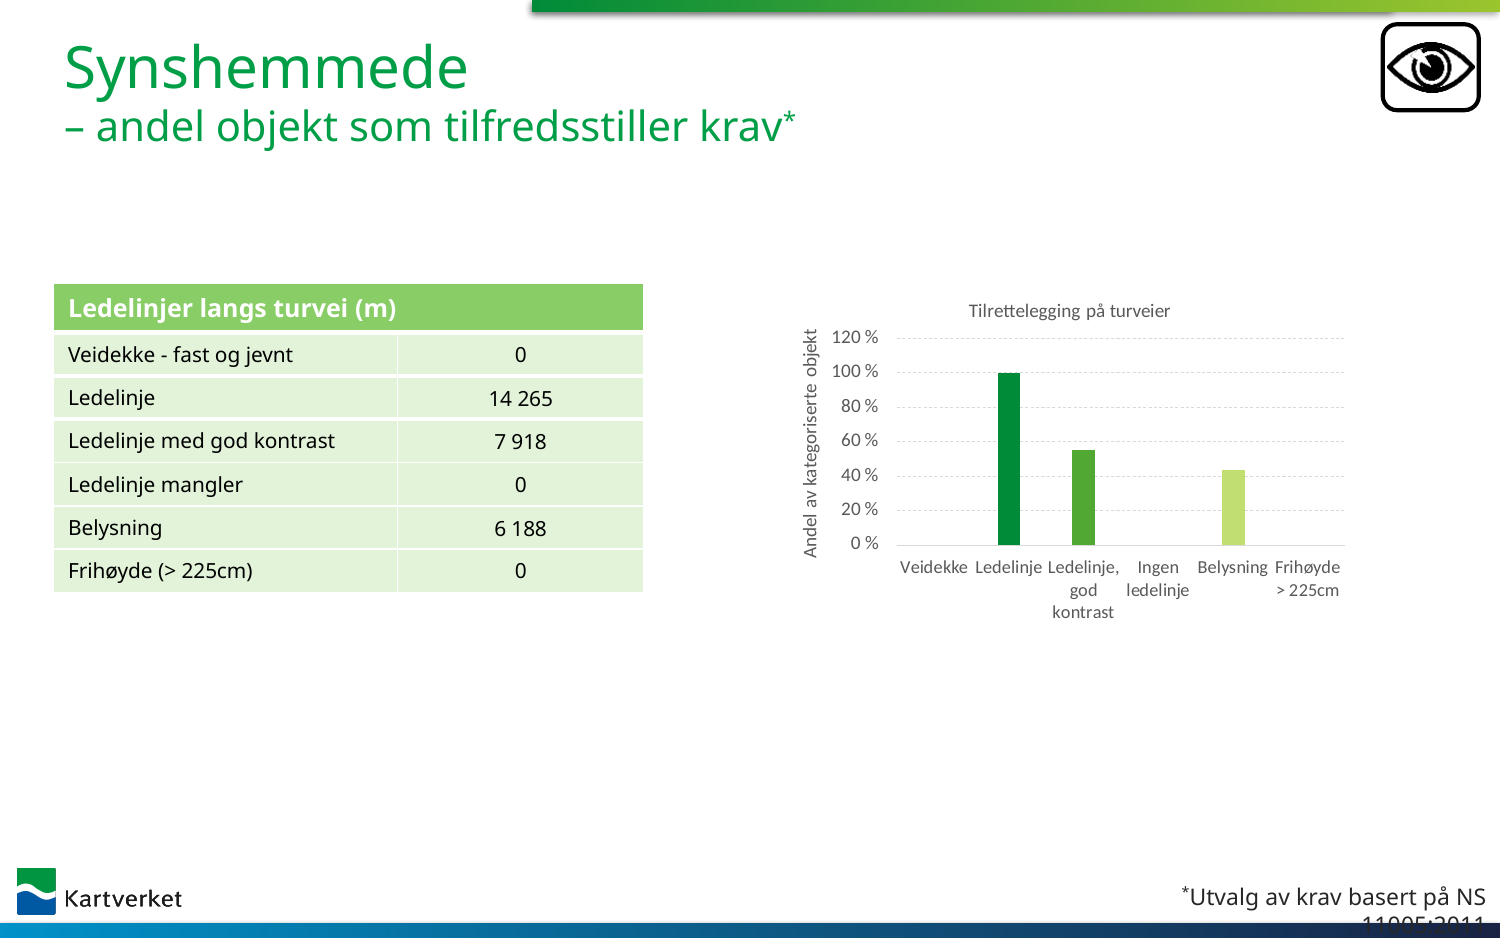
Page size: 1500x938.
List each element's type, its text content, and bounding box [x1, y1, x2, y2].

table_cell 0 [398, 463, 643, 505]
table_header Ledelinjer langs turvei (m) [54, 284, 643, 330]
text_box *Utvalg av krav basert på NS 11005:2011 [1068, 873, 1500, 938]
table_cell Ledelinje med god kontrast [54, 421, 397, 462]
table_cell 0 [398, 550, 643, 592]
table_cell Frihøyde (> 225cm) [54, 550, 397, 592]
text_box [1382, 24, 1480, 111]
table_cell 7 918 [398, 421, 643, 462]
table_cell 6 188 [398, 507, 643, 548]
table_cell Belysning [54, 507, 397, 548]
table_cell Ledelinje mangler [54, 463, 397, 505]
picture [791, 291, 1348, 630]
table_cell Ledelinje [54, 378, 397, 417]
table_cell 14 265 [398, 378, 643, 417]
text_box Synshemmede – andel objekt som tilfredsstiller krav* [49, 24, 1431, 158]
table_cell 0 [398, 335, 643, 374]
table_cell Veidekke - fast og jevnt [54, 335, 397, 374]
